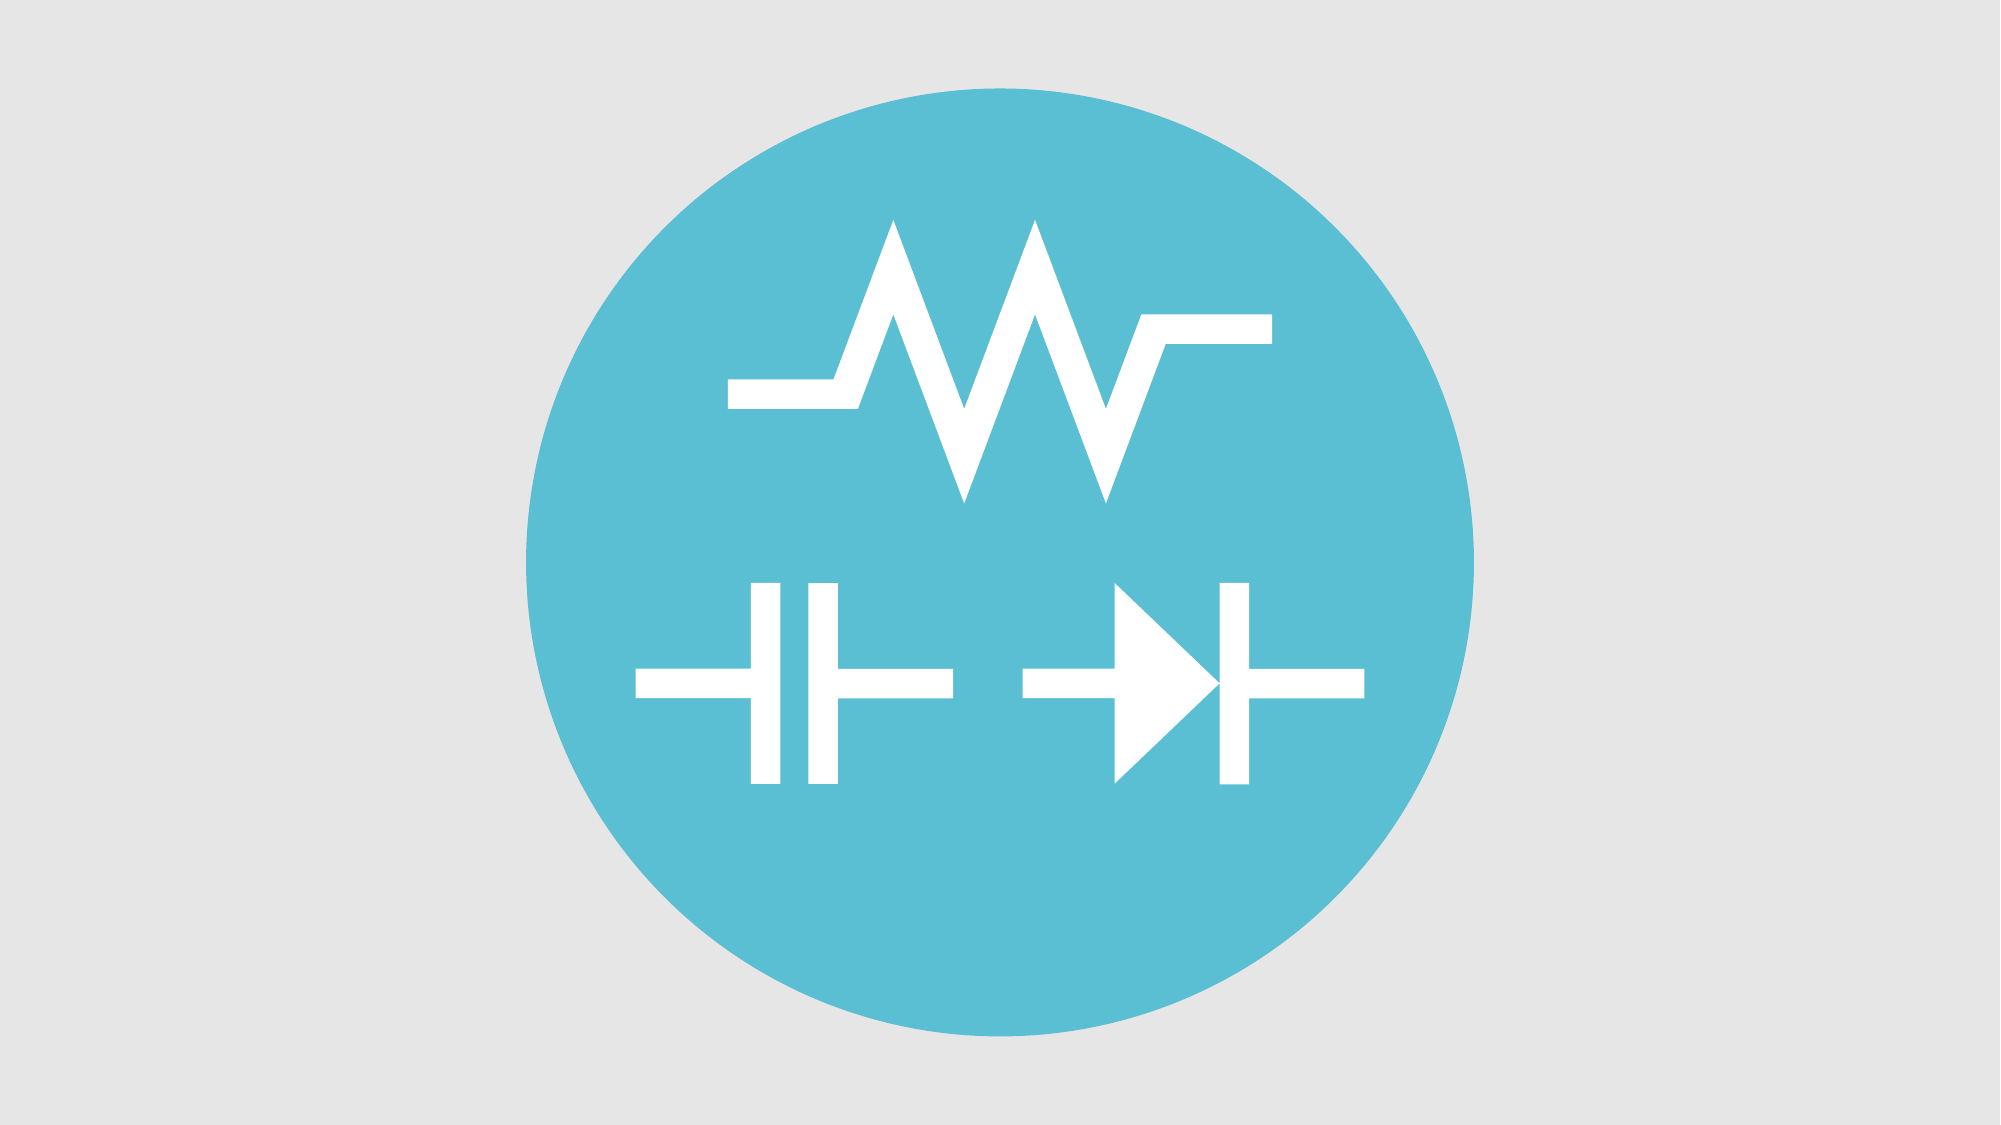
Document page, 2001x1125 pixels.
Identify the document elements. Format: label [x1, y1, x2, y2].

text_box [525, 87, 1475, 1038]
text_box [726, 216, 1274, 507]
text_box [807, 582, 954, 785]
text_box [635, 582, 781, 785]
text_box [1021, 580, 1365, 787]
